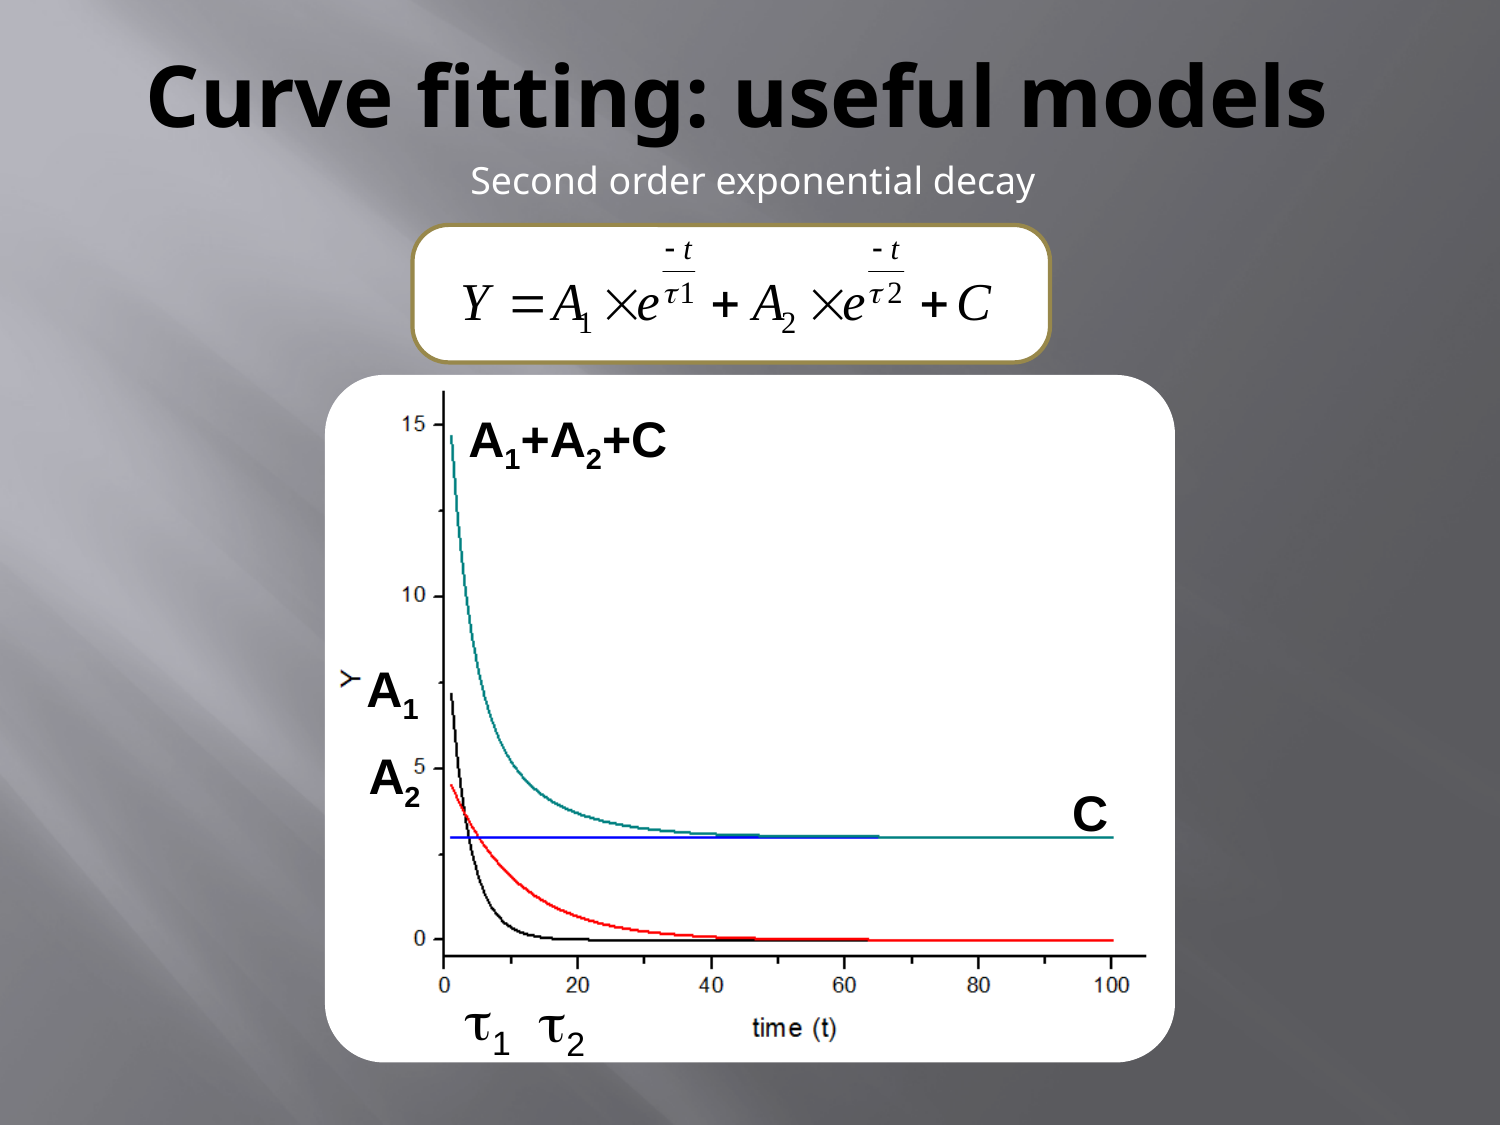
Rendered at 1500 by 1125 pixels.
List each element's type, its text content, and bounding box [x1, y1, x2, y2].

picture [324, 374, 1176, 1063]
title Curve fitting: useful models [62, 0, 1413, 188]
text_box Second order exponential decay [455, 149, 1051, 210]
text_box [455, 226, 1005, 343]
text_box [410, 222, 1053, 365]
